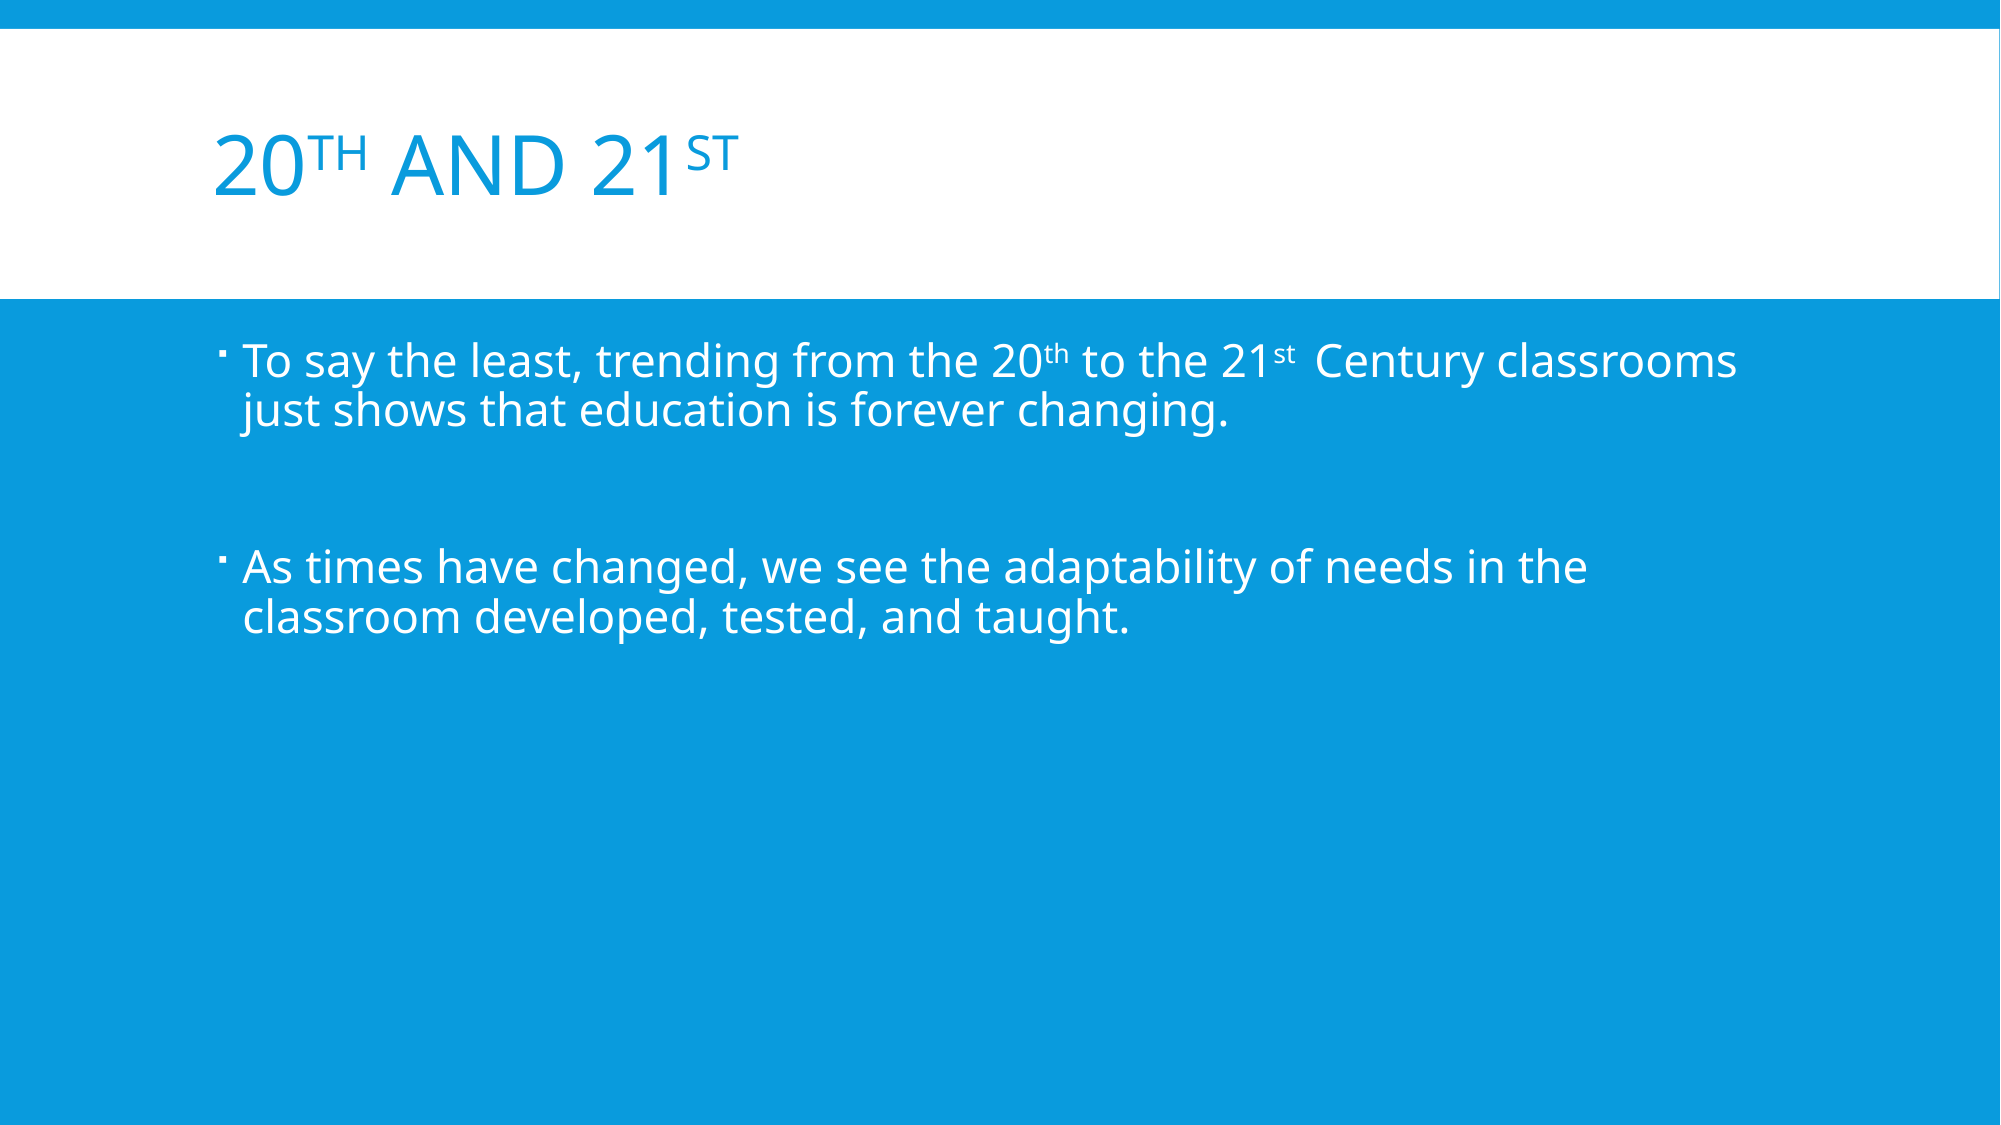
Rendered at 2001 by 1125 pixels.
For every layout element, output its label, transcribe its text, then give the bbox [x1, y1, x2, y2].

list To say the least, trending from the 20th to the 21st Century classrooms just shows that education is forever changing. As times have changed, we see the adaptability of needs in the classroom developed, tested, and taught. [197, 329, 1803, 1020]
title 20th and 21st [197, 46, 1803, 295]
